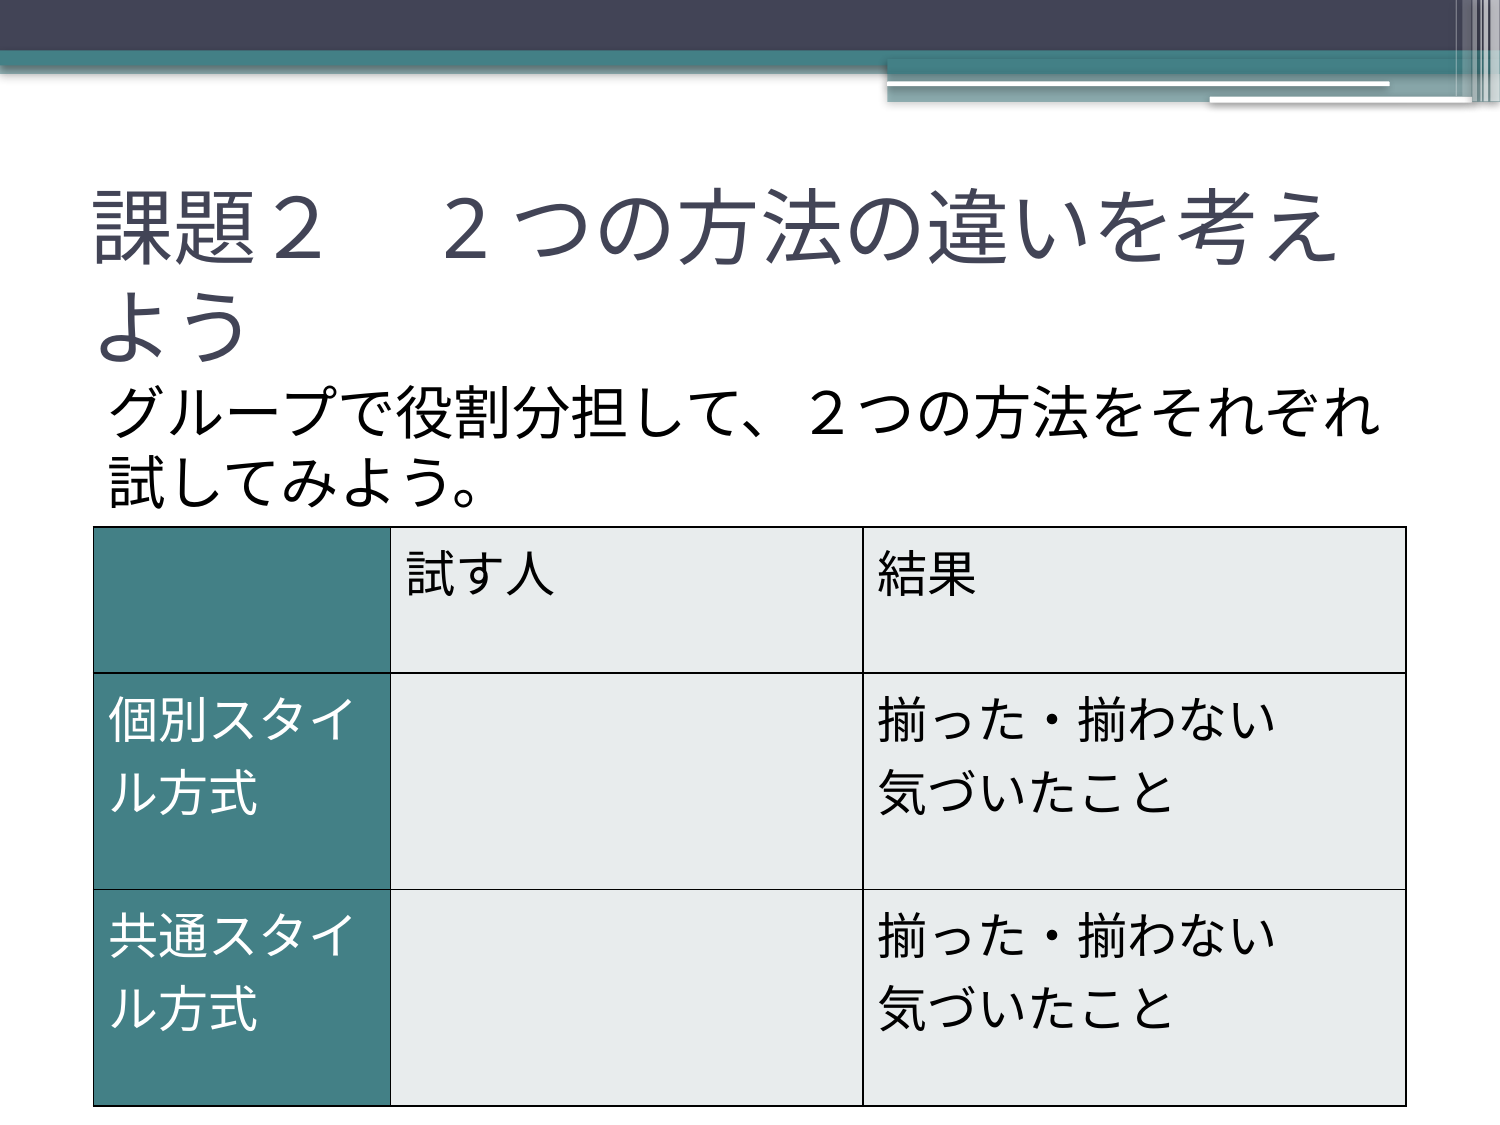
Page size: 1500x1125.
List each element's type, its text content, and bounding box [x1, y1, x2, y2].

table_cell 揃った・揃わない 気づいたこと [864, 674, 1405, 889]
table_cell 共通スタイル方式 [94, 890, 390, 1105]
table_cell 個別スタイル方式 [94, 674, 390, 889]
title 課題２ 2つの方法の違いを考えよう [75, 187, 1425, 363]
table_cell [391, 890, 862, 1105]
table_header 試す人 [391, 528, 862, 672]
list グループで役割分担して、２つの方法をそれぞれ試してみよう。 [75, 369, 1425, 563]
table_cell 揃った・揃わない 気づいたこと [864, 890, 1405, 1105]
table_cell [391, 674, 862, 889]
table_header 結果 [864, 528, 1405, 672]
table_header [94, 528, 390, 672]
